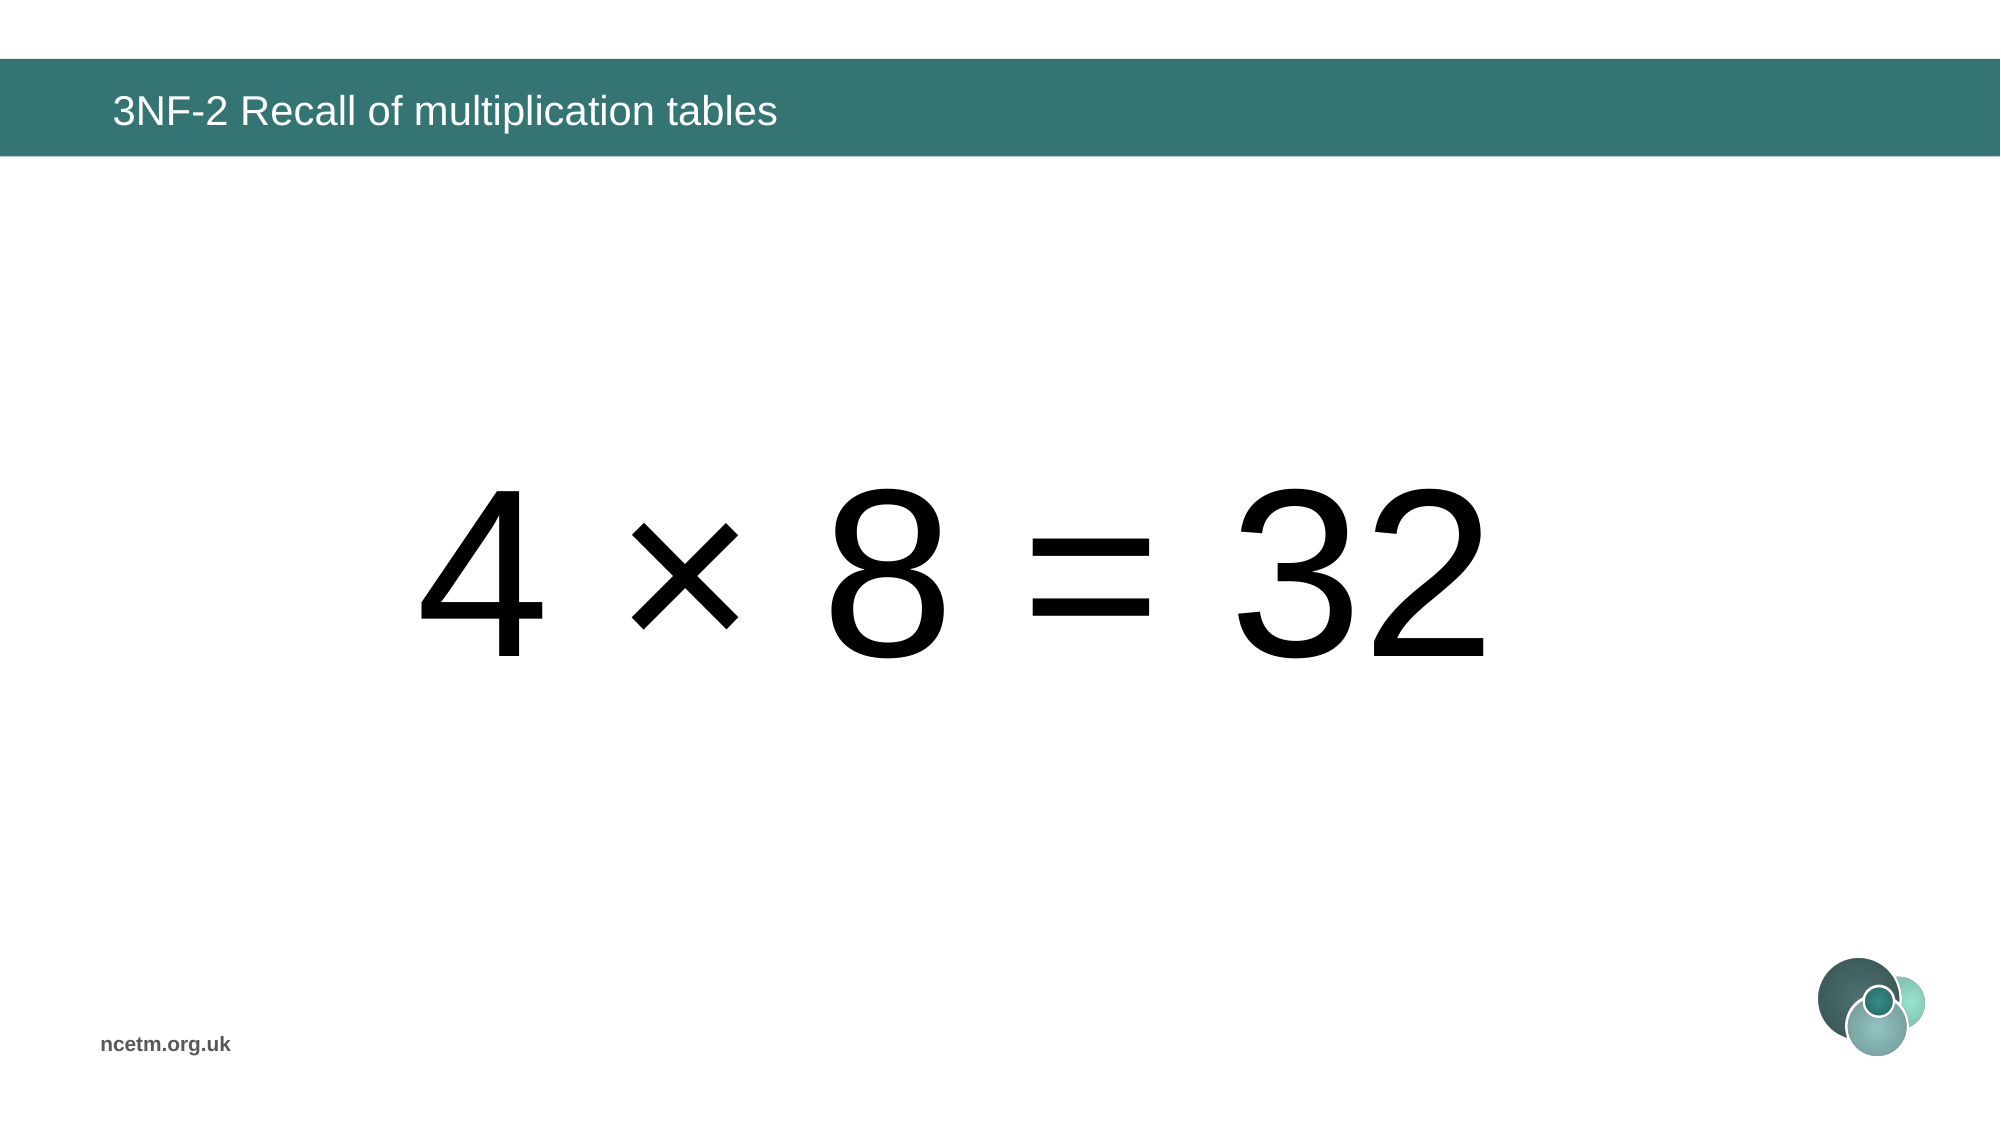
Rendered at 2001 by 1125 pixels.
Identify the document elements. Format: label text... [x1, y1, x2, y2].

title 3NF-2 Recall of multiplication tables [97, 76, 1945, 147]
text_box 4 × 8 = [401, 409, 1214, 712]
text_box 32 [1214, 409, 1511, 712]
picture [1818, 958, 1925, 1056]
